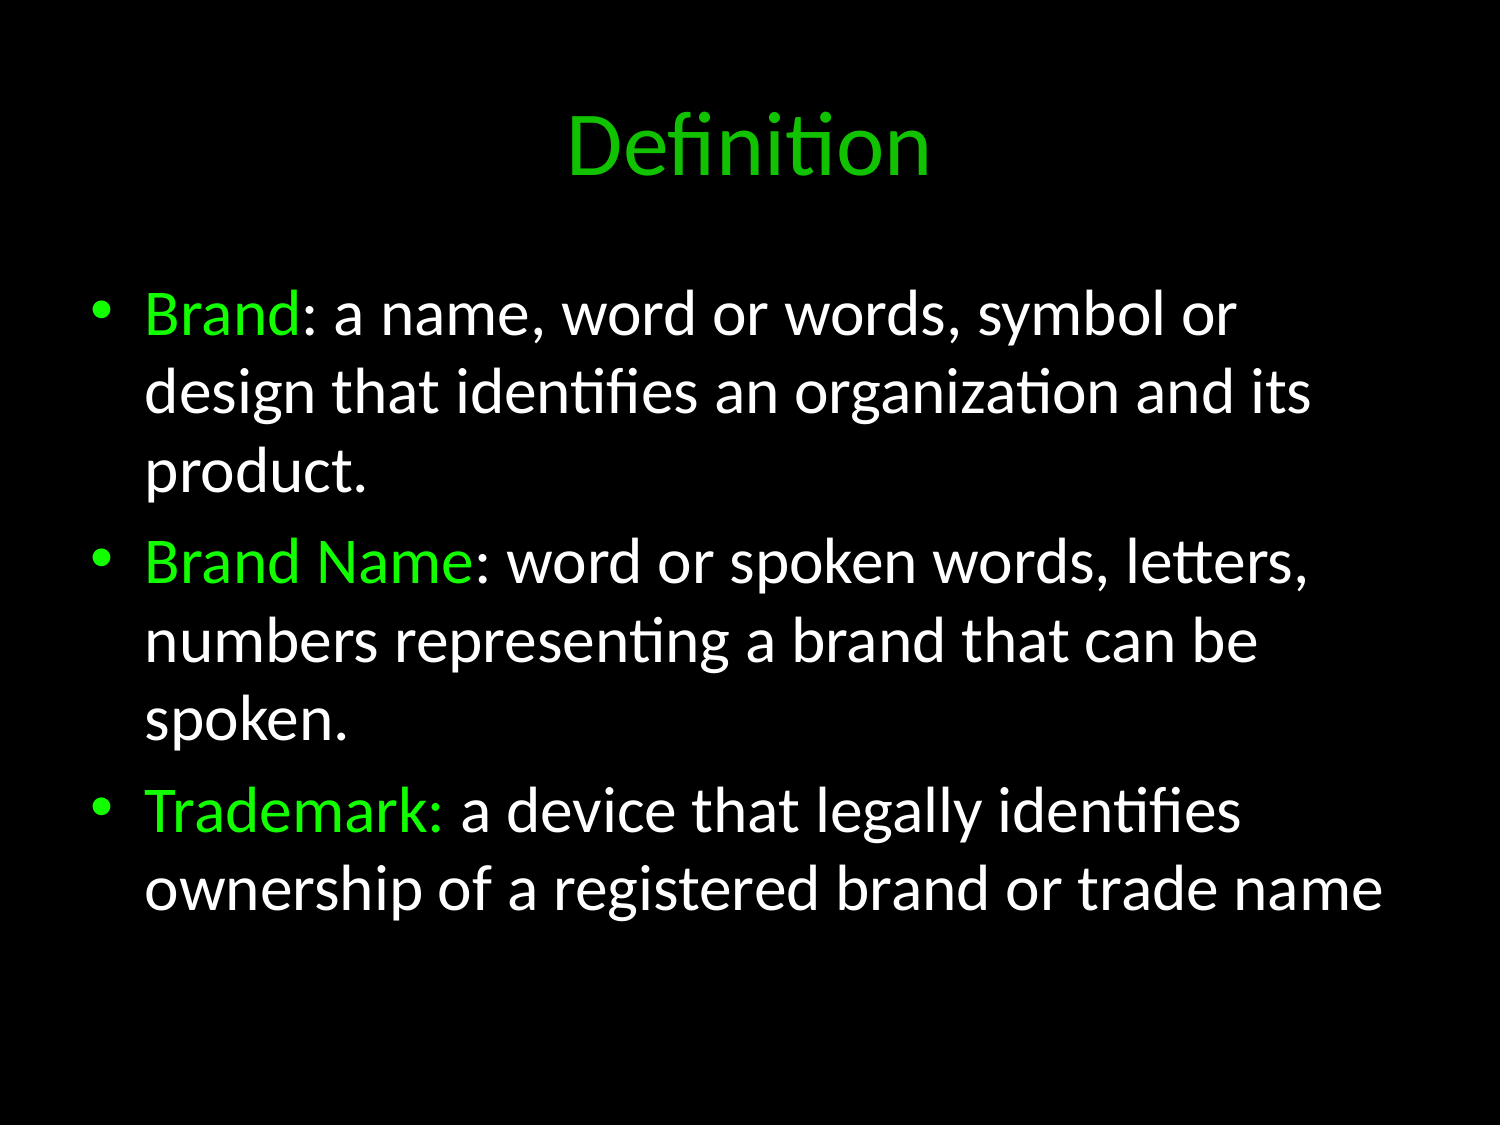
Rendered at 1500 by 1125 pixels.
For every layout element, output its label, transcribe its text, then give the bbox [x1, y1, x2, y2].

list Brand: a name, word or words, symbol or design that identifies an organization and its product. Brand Name: word or spoken words, letters, numbers representing a brand that can be spoken. Trademark: a device that legally identifies ownership of a registered brand or trade name [75, 262, 1425, 1005]
title Definition [75, 45, 1425, 233]
